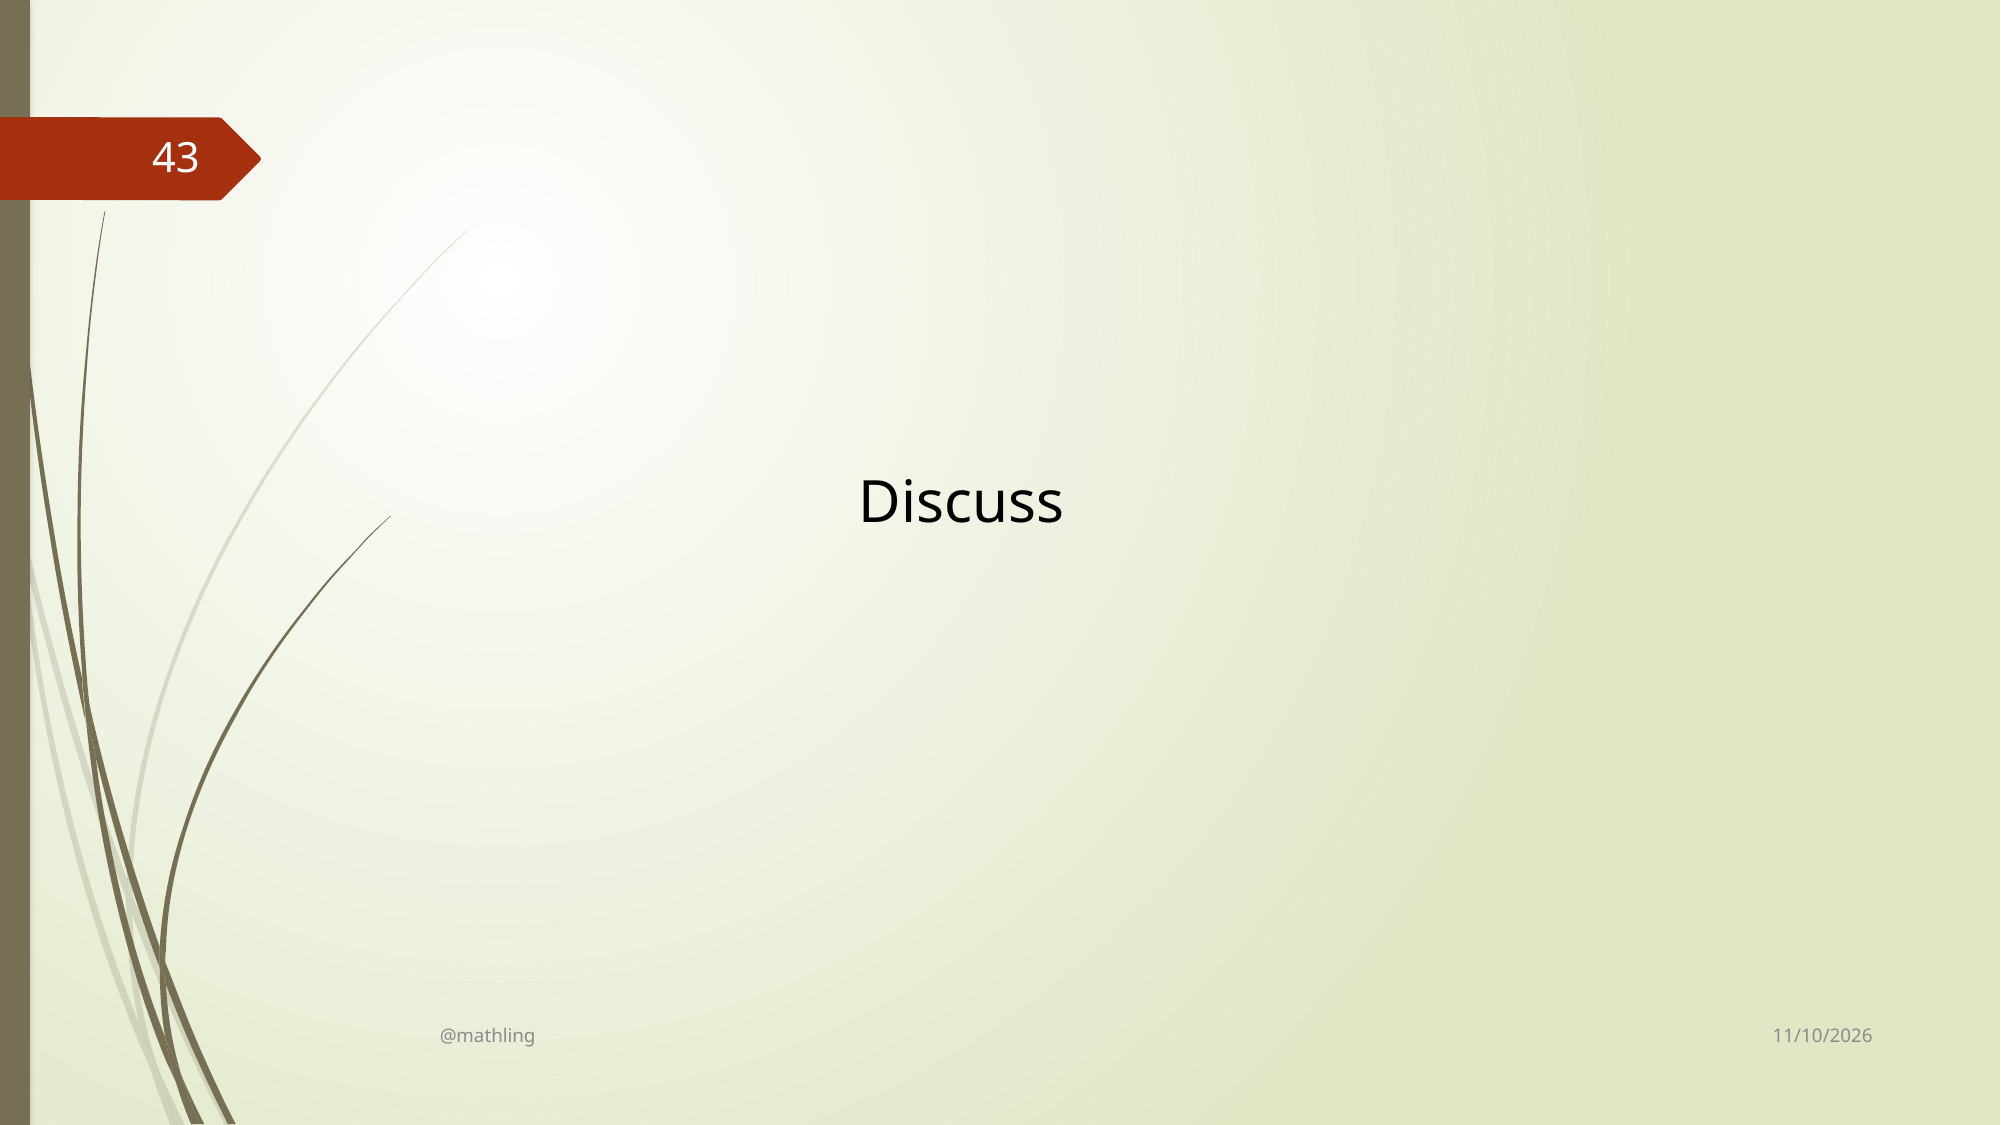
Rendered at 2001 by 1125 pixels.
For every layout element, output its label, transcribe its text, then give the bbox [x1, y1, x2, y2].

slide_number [1699, 1005, 1888, 1067]
slide_number 43 [87, 129, 216, 190]
text_box Discuss [844, 456, 1216, 542]
footer @mathling [424, 1006, 1675, 1067]
